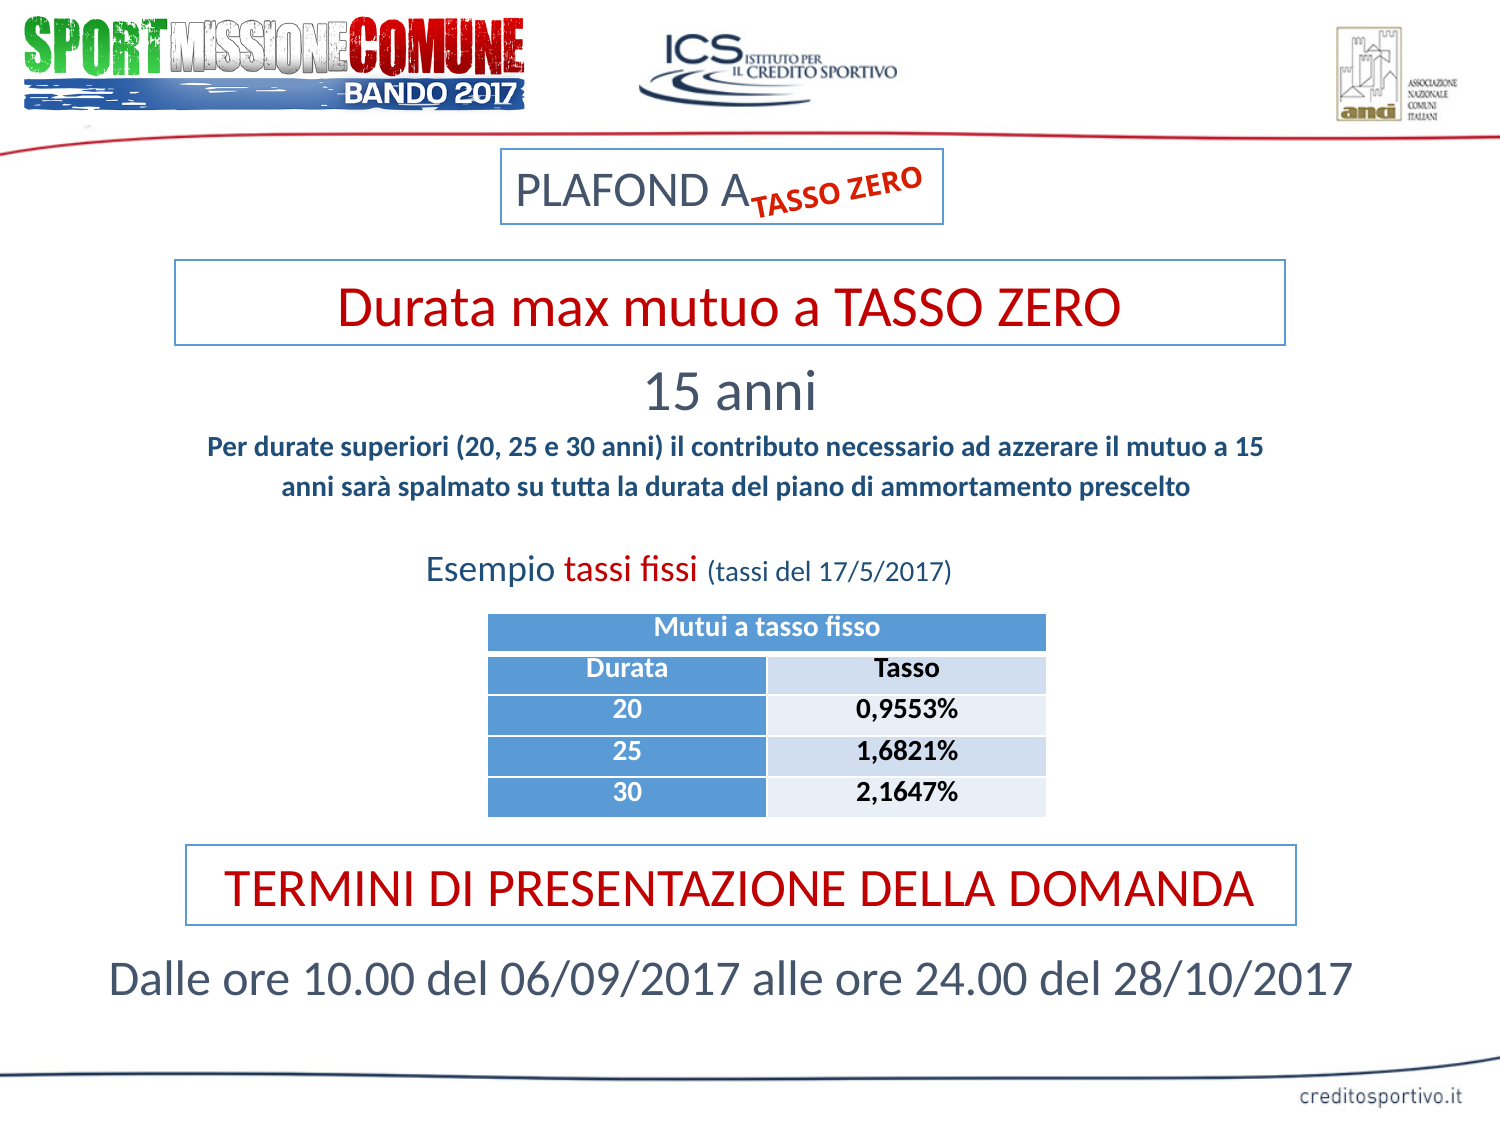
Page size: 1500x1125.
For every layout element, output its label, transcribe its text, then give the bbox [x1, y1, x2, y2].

table_cell Tasso [768, 657, 1046, 694]
text_box Durata max mutuo a TASSO ZERO [174, 259, 1286, 346]
table_cell 30 [488, 778, 766, 817]
table_cell 0,9553% [768, 696, 1046, 735]
picture [0, 0, 1500, 1125]
text_box PLAFOND A [799, 196, 944, 225]
table_cell Durata [488, 657, 766, 694]
table_cell 1,6821% [768, 737, 1046, 776]
text_box Dalle ore 10.00 del 06/09/2017 alle ore 24.00 del 28/10/2017 [0, 930, 1463, 1014]
table_cell 20 [488, 696, 766, 735]
text_box Per durate superiori (20, 25 e 30 anni) il contributo necessario ad azzerare il mutuo a 15 anni sarà spalmato su tutta la durata del piano di ammortamento prescelto [181, 414, 1292, 510]
text_box TASSO ZERO [732, 132, 1015, 236]
text_box TERMINI DI PRESENTAZIONE DELLA DOMANDA [185, 844, 1297, 926]
table_cell 2,1647% [768, 778, 1046, 817]
table_cell 25 [488, 737, 766, 776]
text_box PLAFOND A [500, 148, 922, 225]
text_box Esempio tassi fissi (tassi del 17/5/2017) [411, 530, 968, 597]
text_box 15 anni [72, 334, 1389, 430]
table_header Mutui a tasso fisso [488, 614, 1046, 651]
